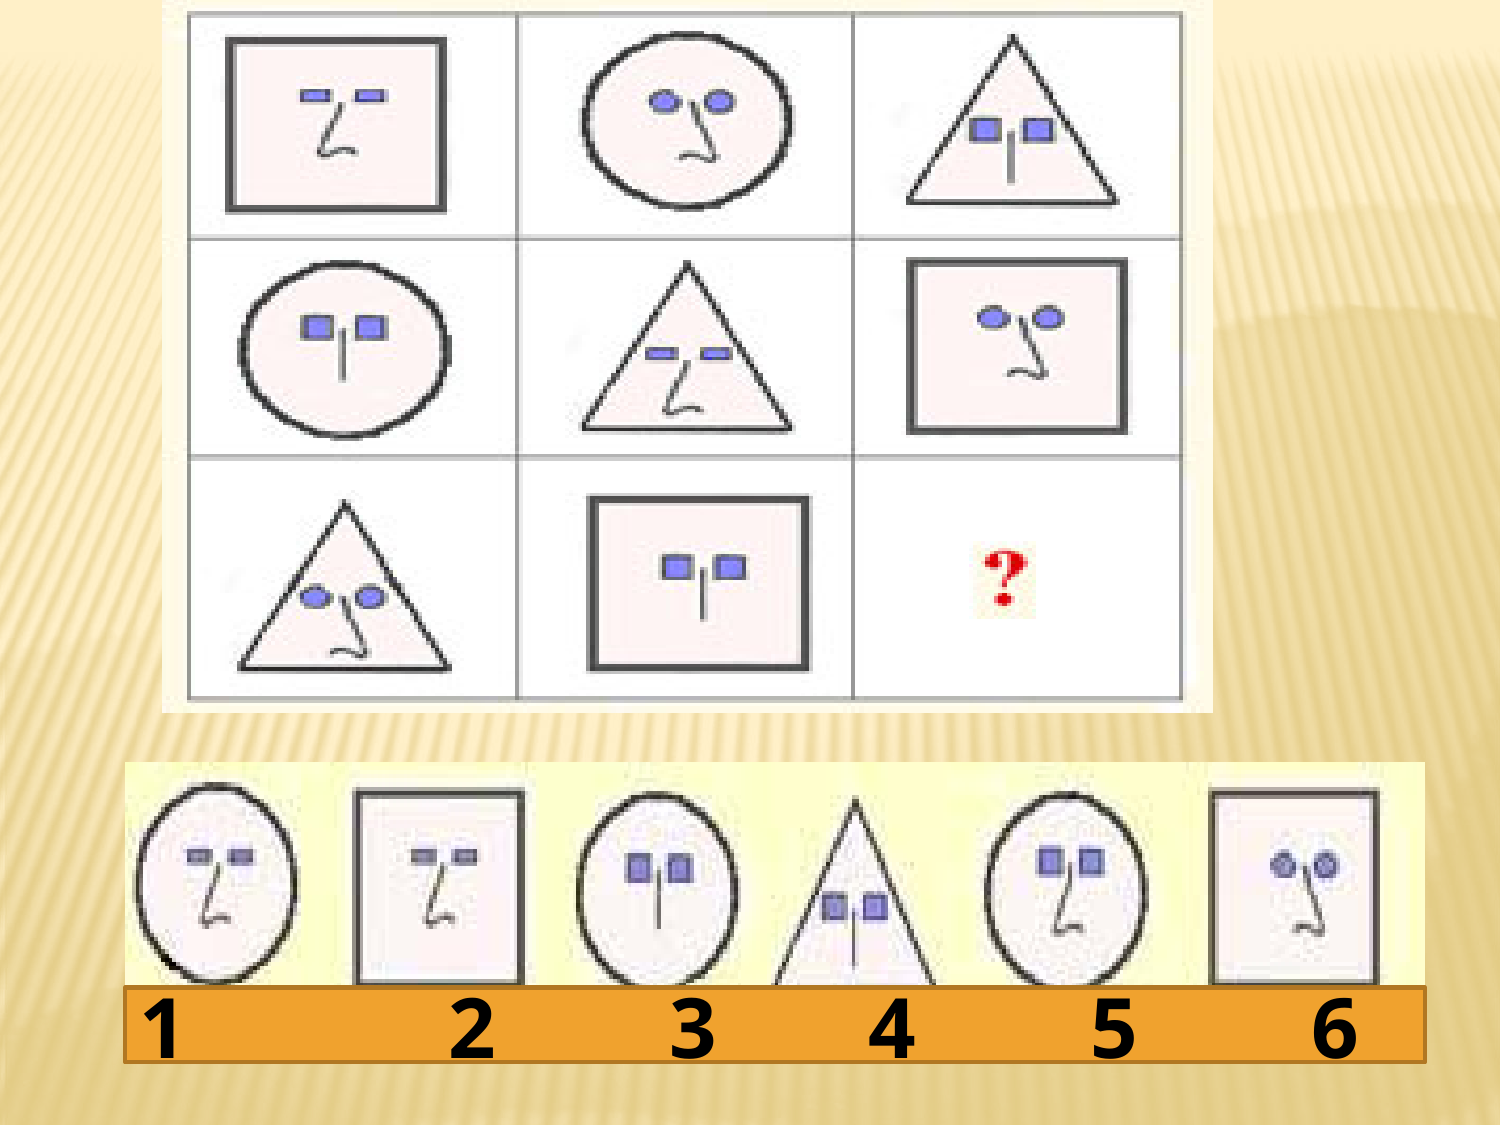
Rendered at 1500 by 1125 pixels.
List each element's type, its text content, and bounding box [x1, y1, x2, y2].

picture [124, 762, 1426, 1001]
picture [162, 0, 1213, 713]
text_box 1 2 3 4 5 6 [123, 1014, 1427, 1064]
